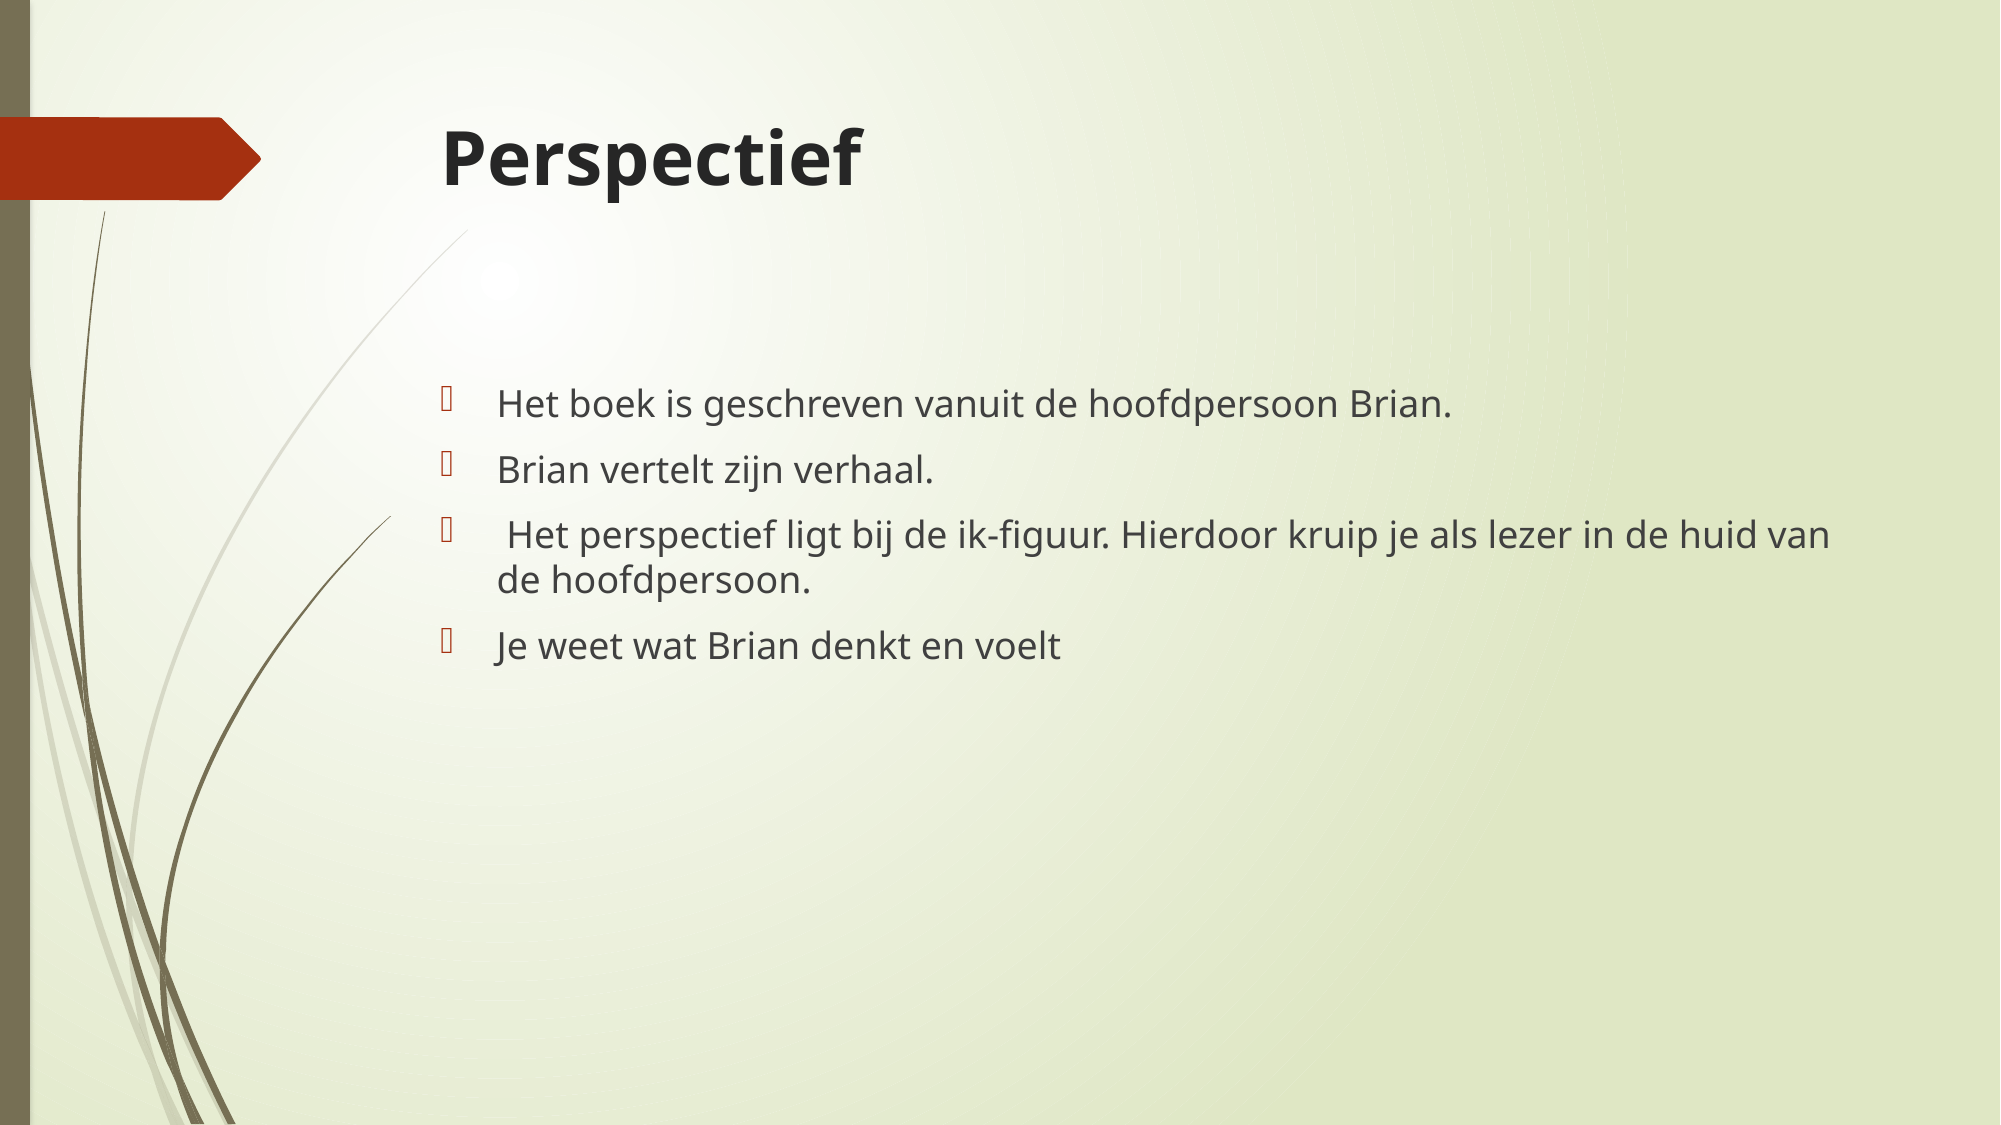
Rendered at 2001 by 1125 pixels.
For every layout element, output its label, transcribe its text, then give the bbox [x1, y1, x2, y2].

title Perspectief [425, 102, 1888, 313]
list Het boek is geschreven vanuit de hoofdpersoon Brian. Brian vertelt zijn verhaal. Het perspectief ligt bij de ik-figuur. Hierdoor kruip je als lezer in de huid van de hoofdpersoon. Je weet wat Brian denkt en voelt [425, 372, 1888, 992]
